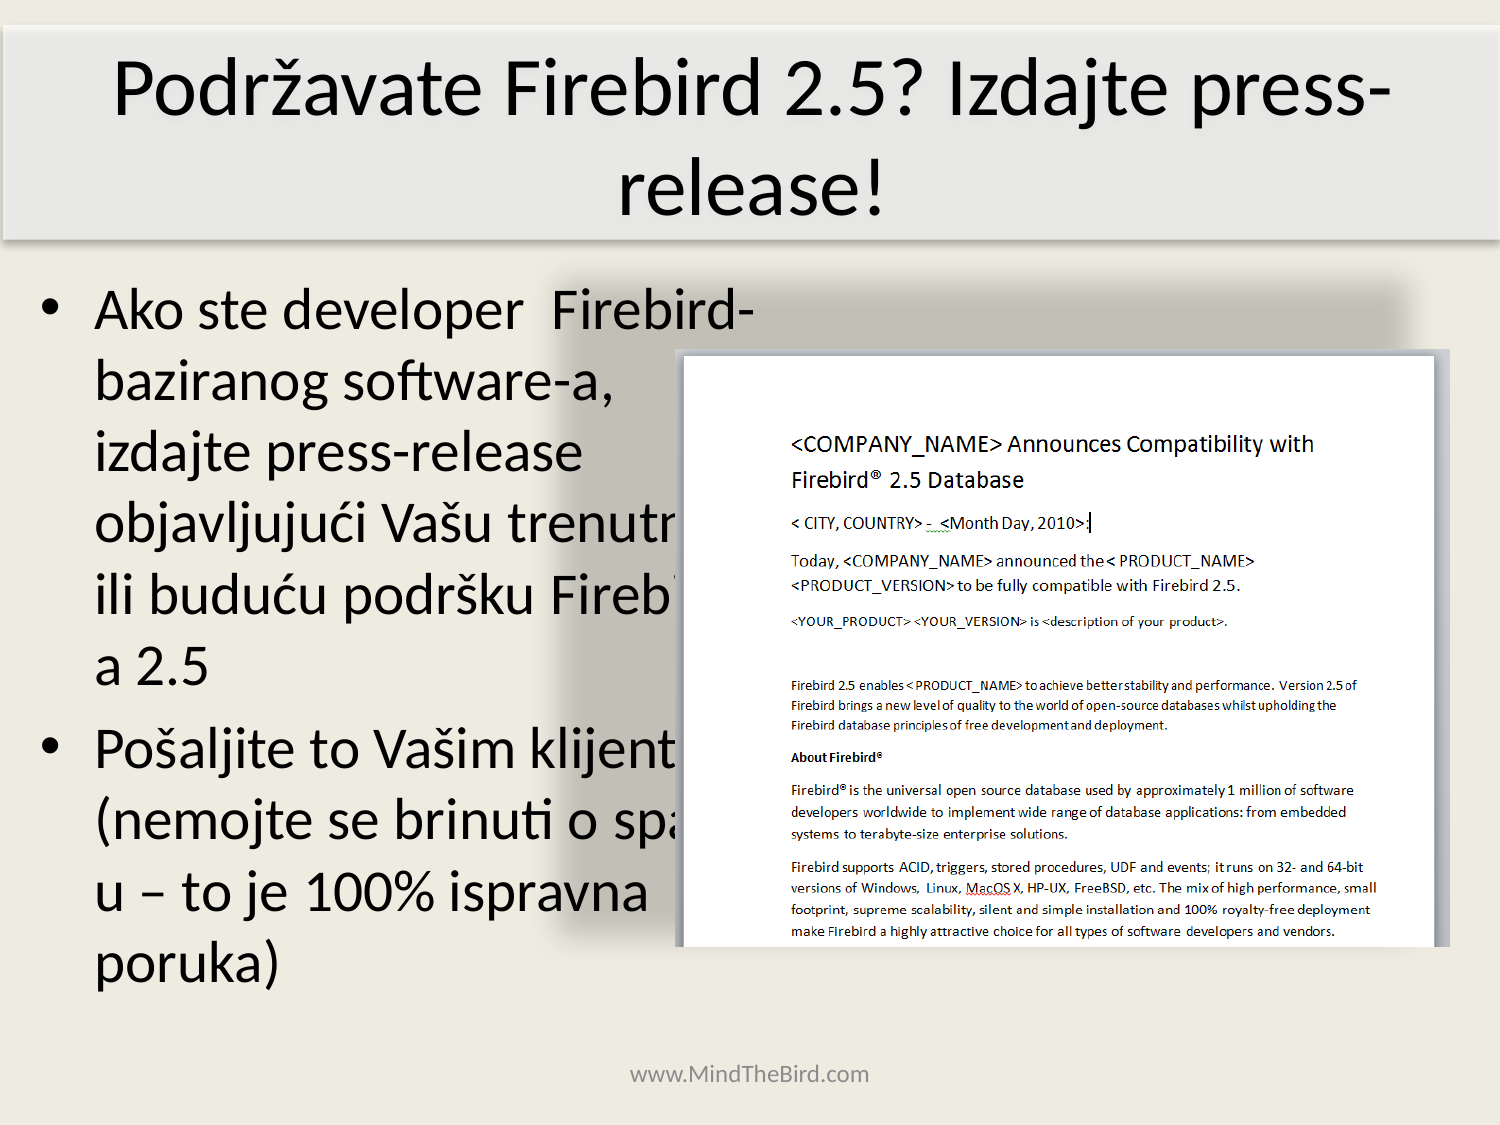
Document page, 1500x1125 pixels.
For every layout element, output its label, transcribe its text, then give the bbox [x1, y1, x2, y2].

list Ako ste developer Firebird-baziranog software-a, izdajte press-release objavljujući Vašu trenutnu ili buduću podršku Firebird-a 2.5 Pošaljite to Vašim klijentima (nemojte se brinuti o spam-u – to je 100% ispravna poruka) [24, 262, 788, 1006]
text_box Podržavate Firebird 2.5? Izdajte press-release! [2, 24, 1500, 240]
footer www.MindTheBird.com [512, 1042, 988, 1103]
picture [674, 349, 1451, 947]
